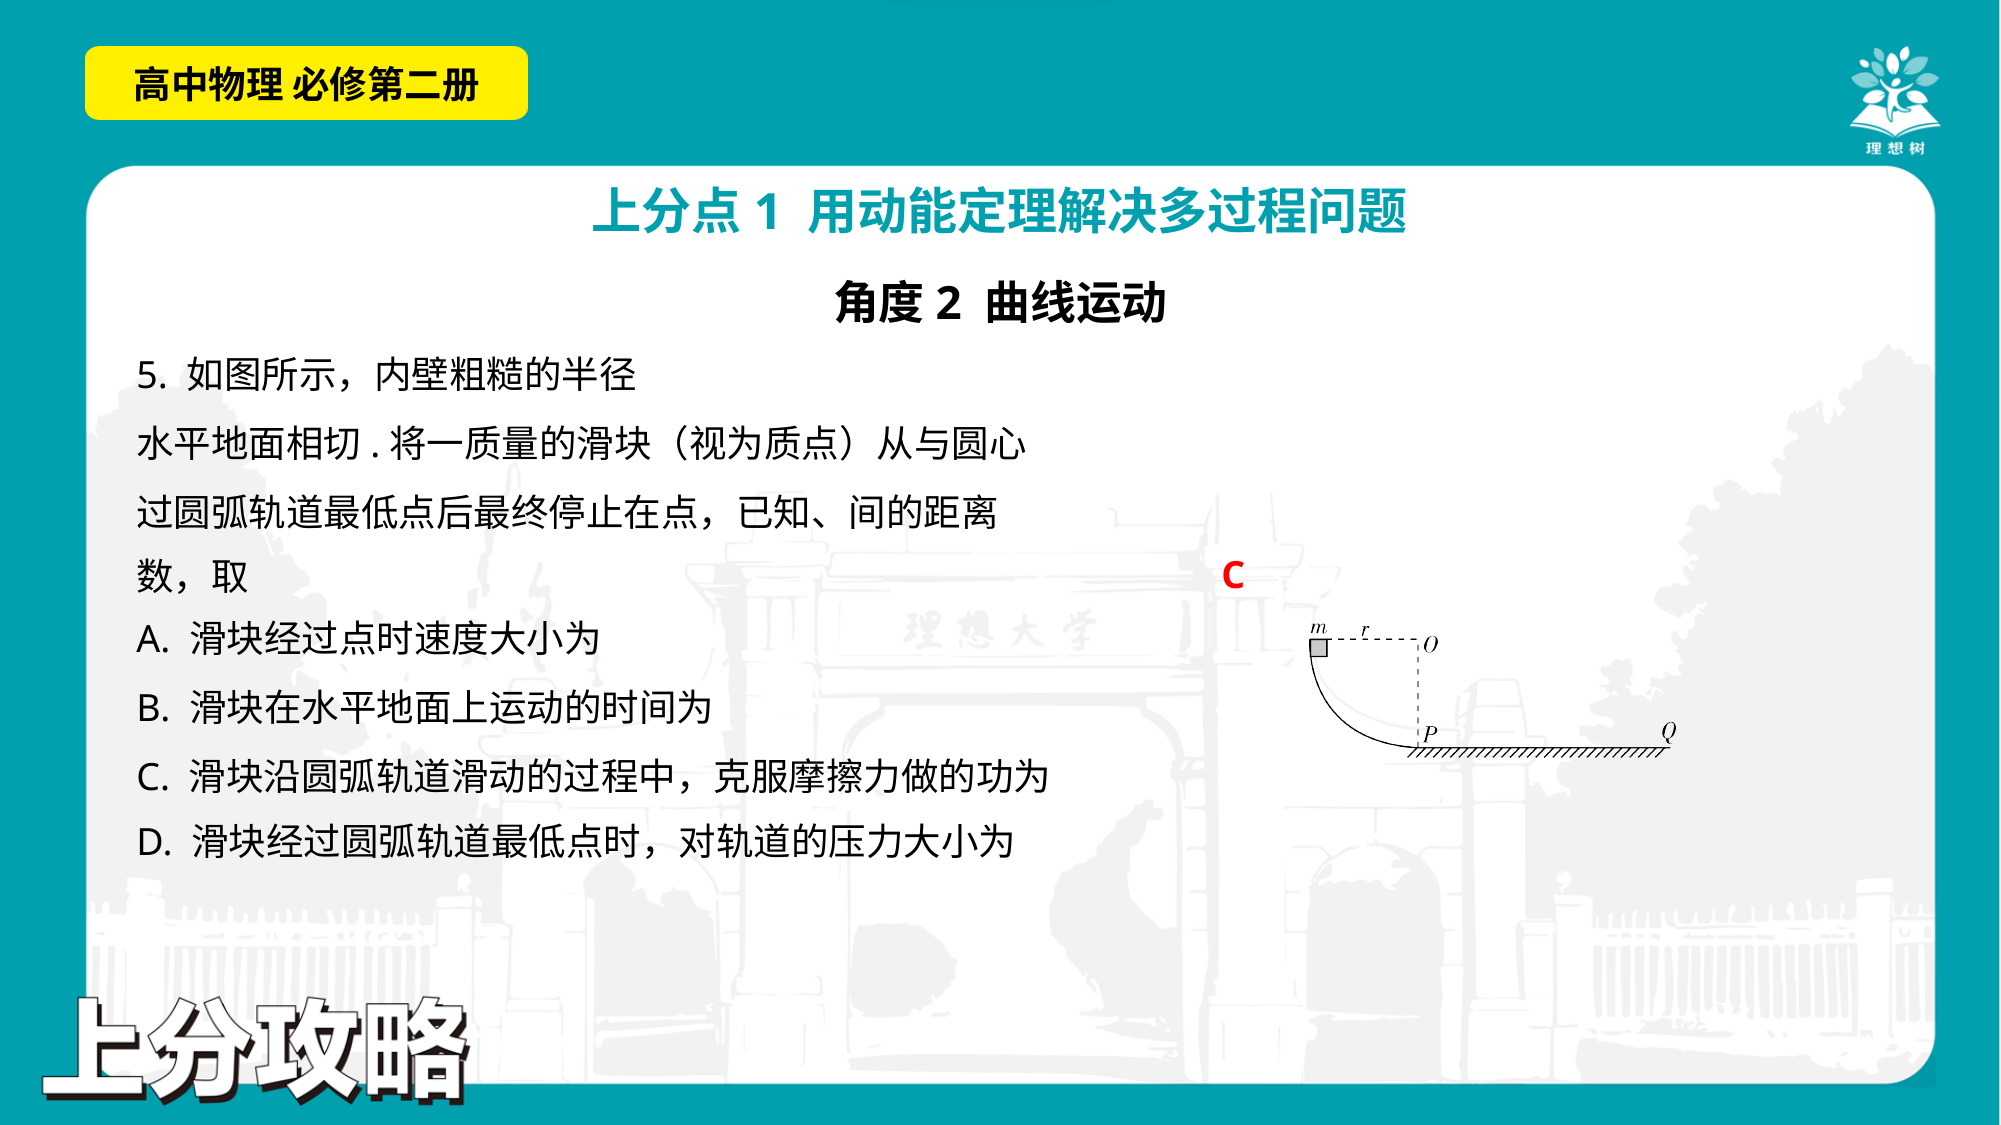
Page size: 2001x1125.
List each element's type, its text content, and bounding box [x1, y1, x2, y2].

text_box 角度2 曲线运动 [136, 247, 1865, 387]
text_box C [1206, 531, 1261, 590]
picture [0, 0, 2000, 1125]
